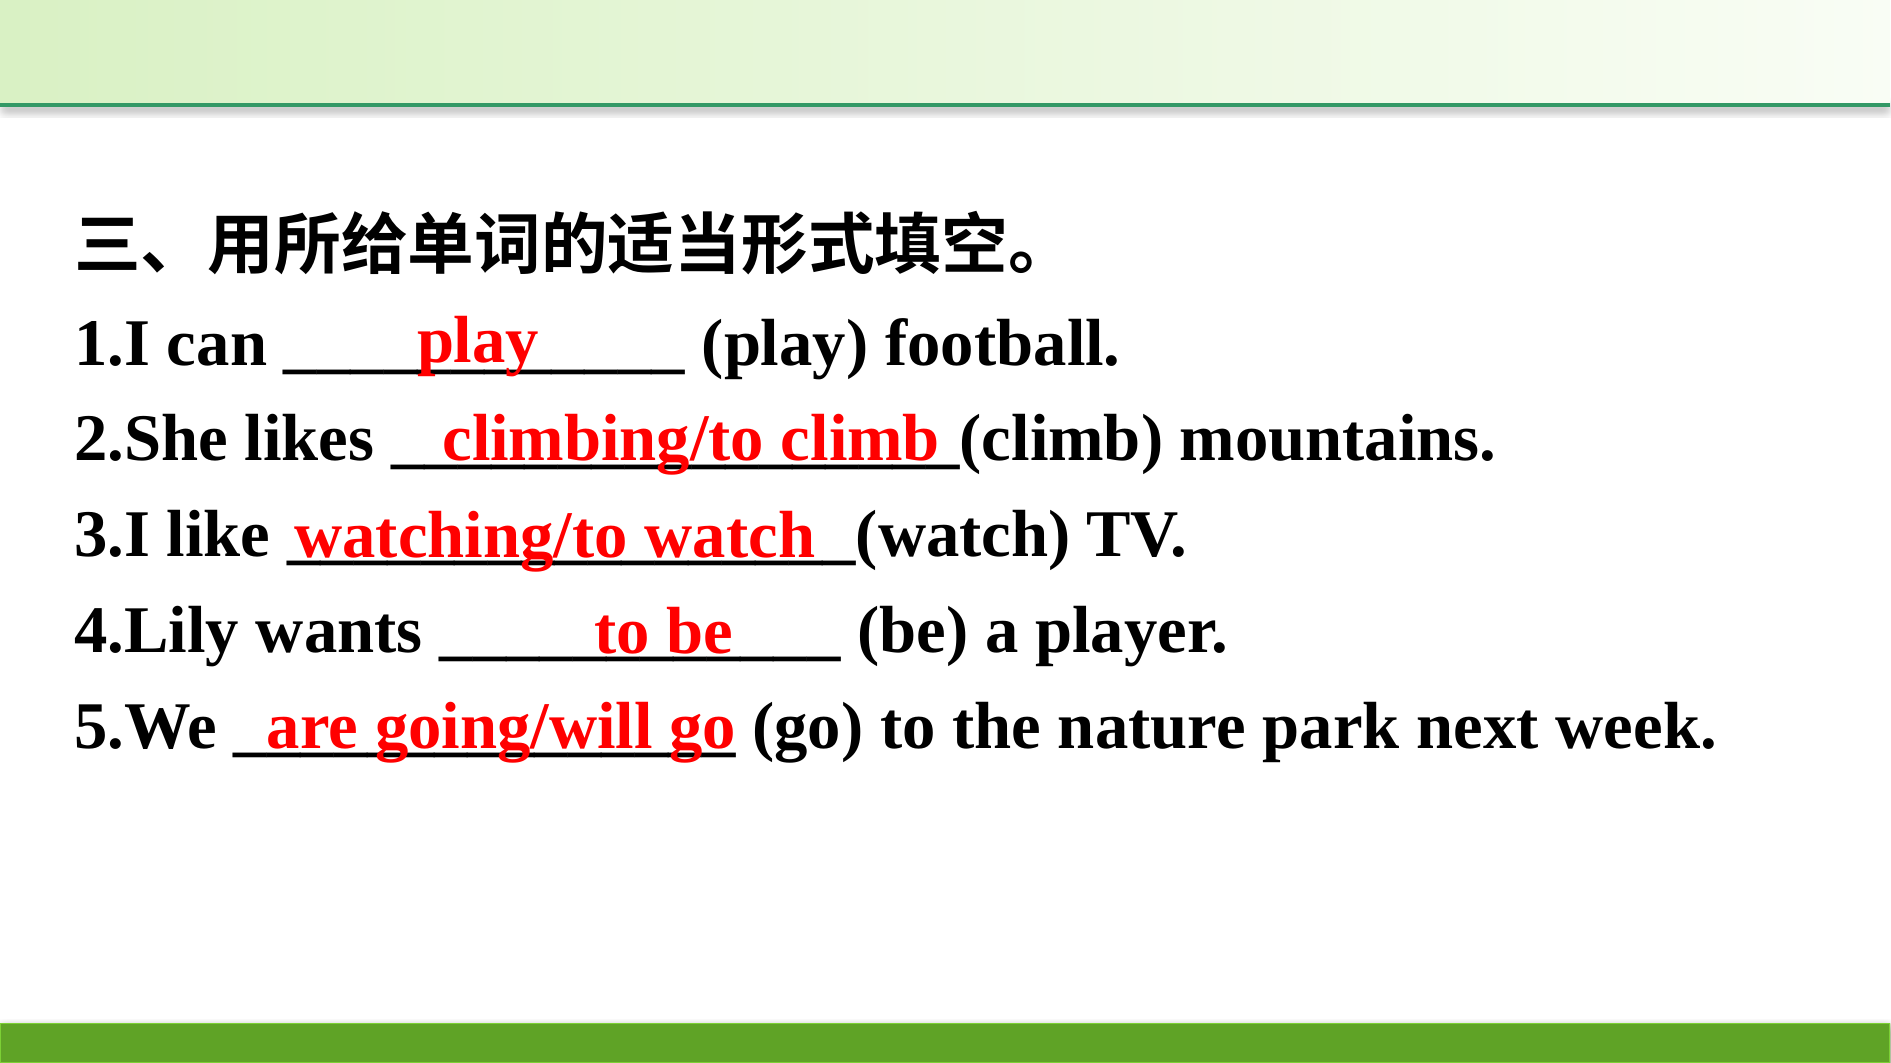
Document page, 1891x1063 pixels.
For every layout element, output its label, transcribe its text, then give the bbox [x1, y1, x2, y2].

text_box are going/will go [251, 674, 753, 769]
text_box to be [579, 579, 749, 674]
text_box 三、用所给单词的适当形式填空。 1.I can ____________ (play) football. 2.She likes _________________(climb) mountains. 3.I like _________________(watch) TV. 4.Lily wants ____________ (be) a player. 5.We _______________ (go) to the nature park next week. [59, 178, 1833, 770]
text_box watching/to watch [279, 483, 831, 579]
text_box climbing/to climb [427, 386, 956, 482]
text_box play [402, 288, 555, 384]
